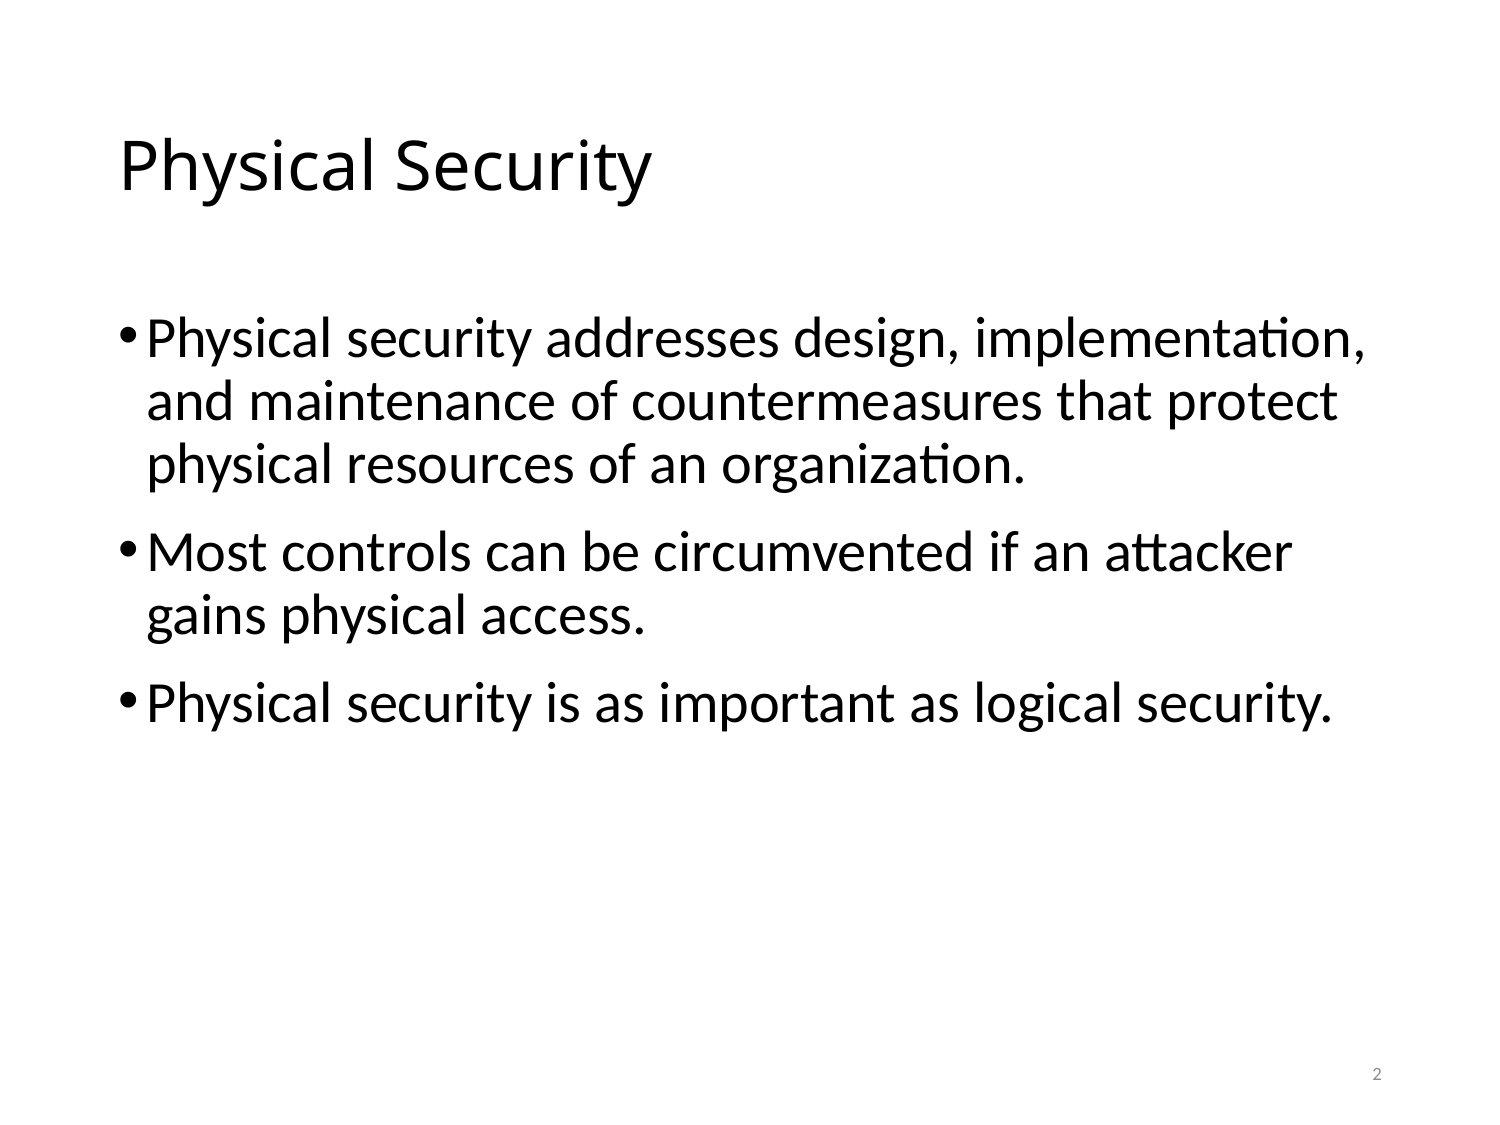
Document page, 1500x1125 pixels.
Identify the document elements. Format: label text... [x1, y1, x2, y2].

slide_number 2 [1059, 1042, 1397, 1103]
title Physical Security [103, 59, 1397, 278]
list Physical security addresses design, implementation, and maintenance of countermeasures that protect physical resources of an organization. Most controls can be circumvented if an attacker gains physical access. Physical security is as important as logical security. [103, 299, 1397, 1014]
